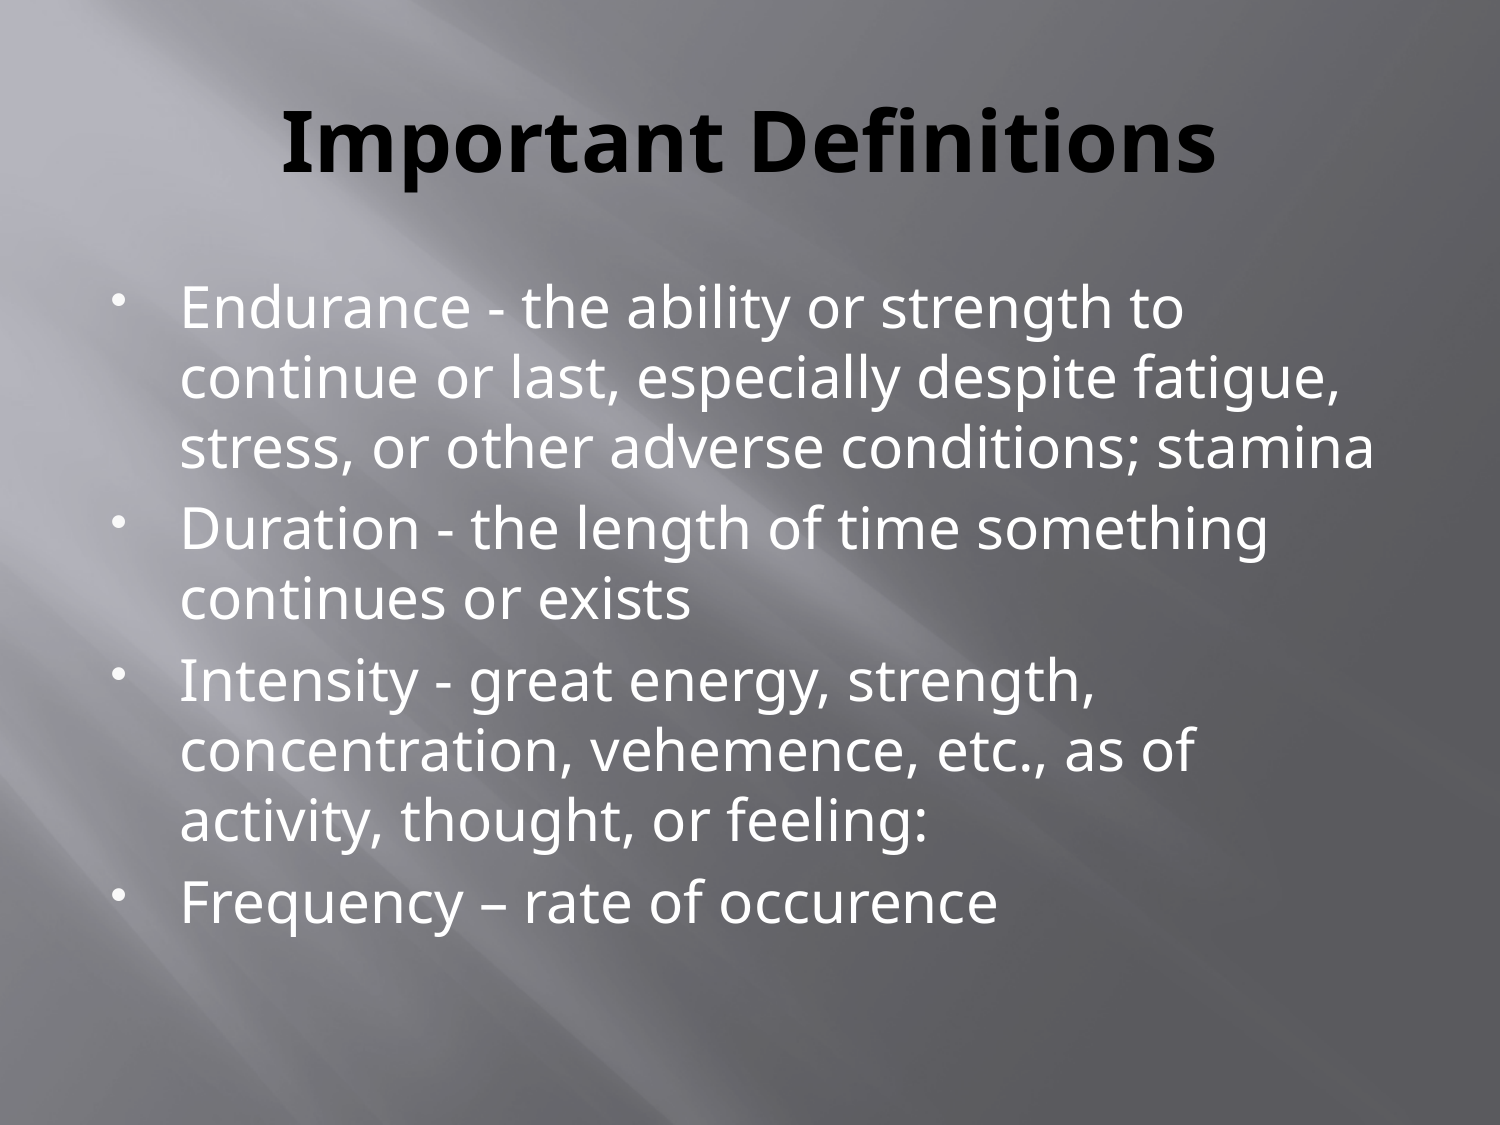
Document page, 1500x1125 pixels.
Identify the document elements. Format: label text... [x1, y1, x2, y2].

list Endurance - the ability or strength to continue or last, especially despite fatigue, stress, or other adverse conditions; stamina Duration - the length of time something continues or exists Intensity - great energy, strength, concentration, vehemence, etc., as of activity, thought, or feeling: Frequency – rate of occurence [75, 262, 1425, 1035]
title Important Definitions [75, 45, 1425, 233]
